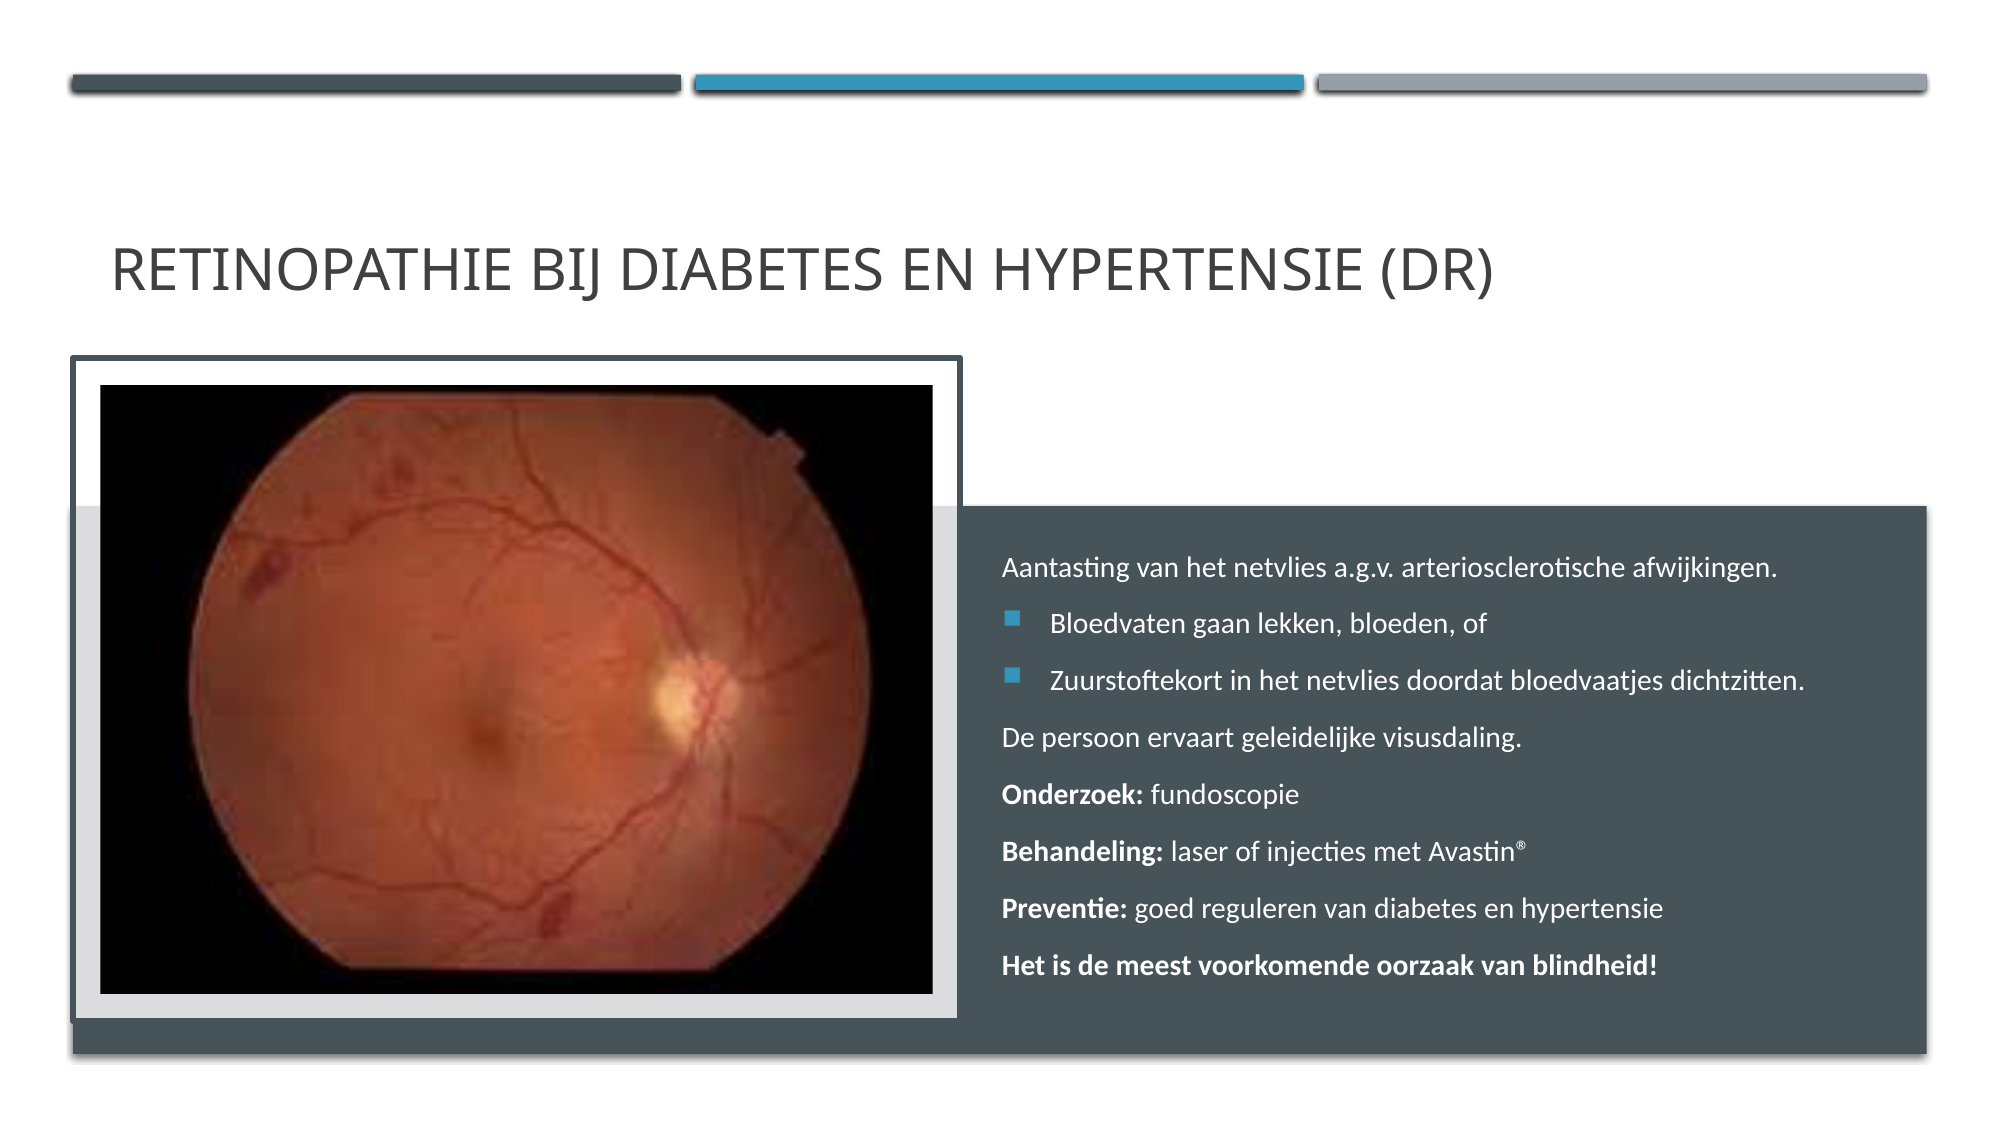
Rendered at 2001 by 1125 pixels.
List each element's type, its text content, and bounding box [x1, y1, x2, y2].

subtitle Aantasting van het netvlies a.g.v. arteriosclerotische afwijkingen. Bloedvaten gaan lekken, bloeden, of Zuurstoftekort in het netvlies doordat bloedvaatjes dichtzitten. De persoon ervaart geleidelijke visusdaling. Onderzoek: fundoscopie Behandeling: laser of injecties met Avastin® Preventie: goed reguleren van diabetes en hypertensie Het is de meest voorkomende oorzaak van blindheid! [986, 536, 1852, 994]
text_box [72, 74, 682, 92]
picture [99, 384, 934, 995]
text_box [695, 74, 1304, 91]
text_box [71, 356, 962, 1023]
title Retinopathie bij diabetes en hypertensie (DR) [95, 115, 1905, 311]
text_box [1318, 73, 1928, 92]
